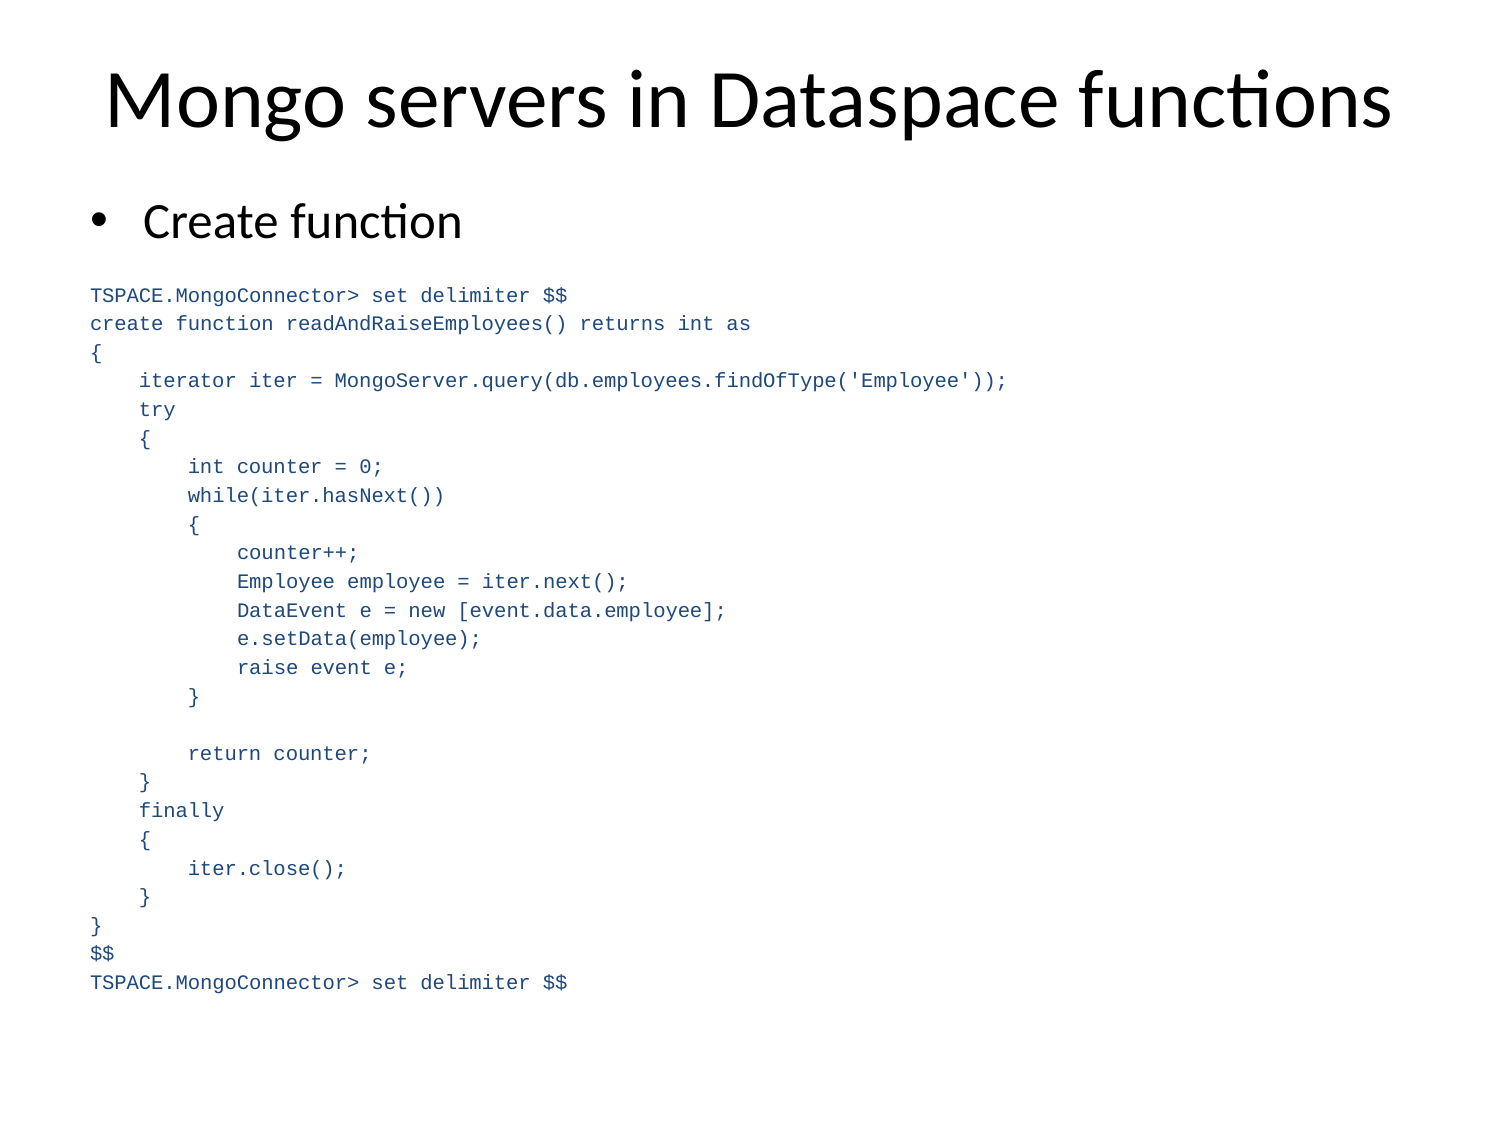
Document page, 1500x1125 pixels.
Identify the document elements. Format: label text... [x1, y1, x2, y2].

list Create function TSPACE.MongoConnector> set delimiter $$ create function readAndRaiseEmployees() returns int as { iterator iter = MongoServer.query(db.employees.findOfType('Employee')); try { int counter = 0; while(iter.hasNext()) { counter++; Employee employee = iter.next(); DataEvent e = new [event.data.employee]; e.setData(employee); raise event e; } return counter; } finally { iter.close(); } } $$ TSPACE.MongoConnector> set delimiter $$ [75, 180, 1425, 1005]
title Mongo servers in Dataspace functions [75, 35, 1425, 153]
